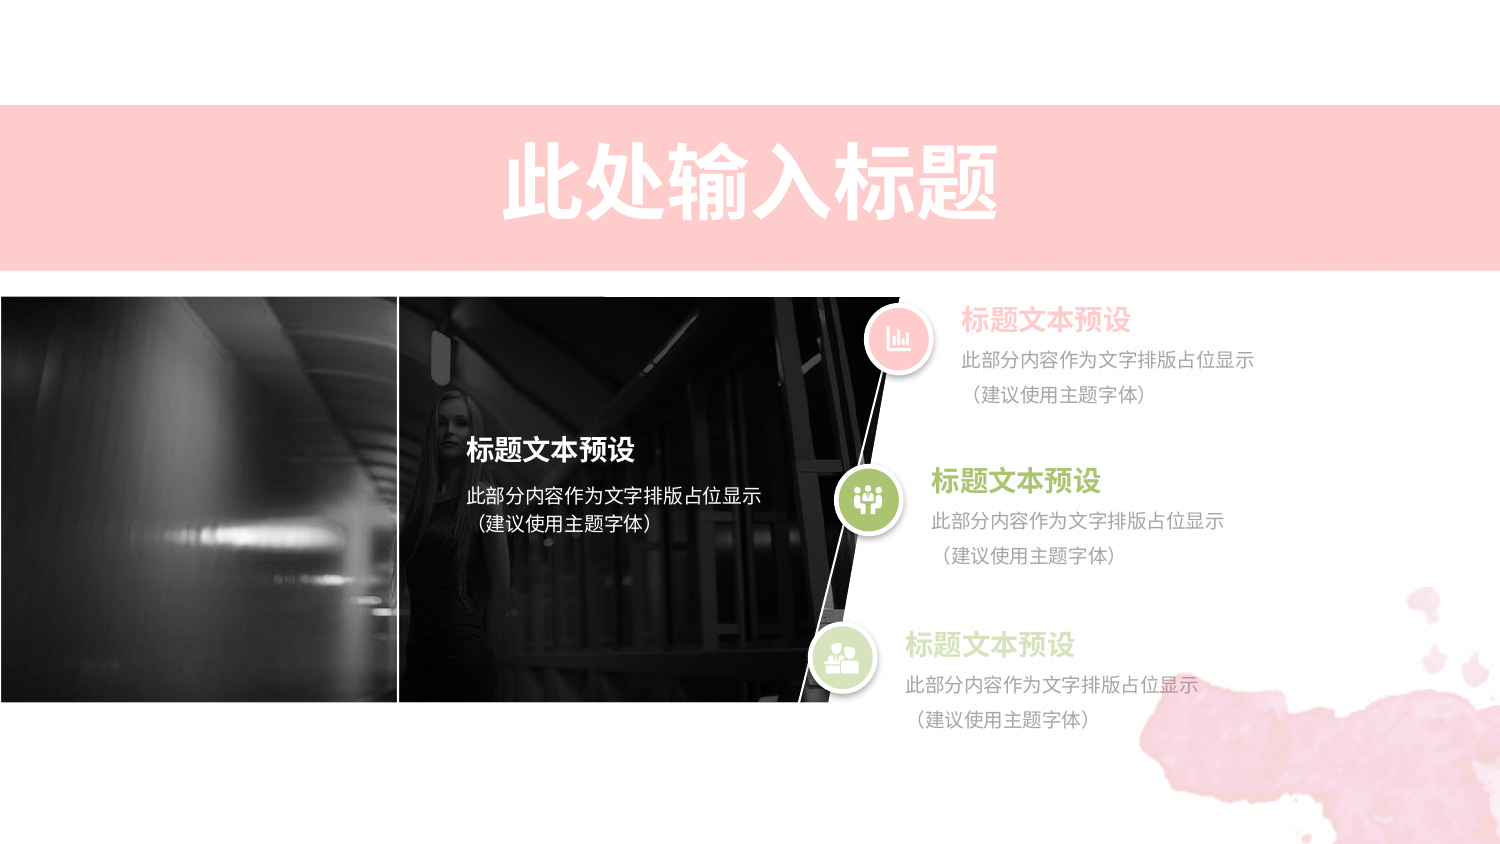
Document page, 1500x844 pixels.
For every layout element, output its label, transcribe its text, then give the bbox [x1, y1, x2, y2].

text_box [0, 295, 1282, 736]
picture [1139, 587, 1500, 844]
text_box 此处输入标题 [419, 122, 1081, 253]
text_box [0, 103, 1500, 273]
